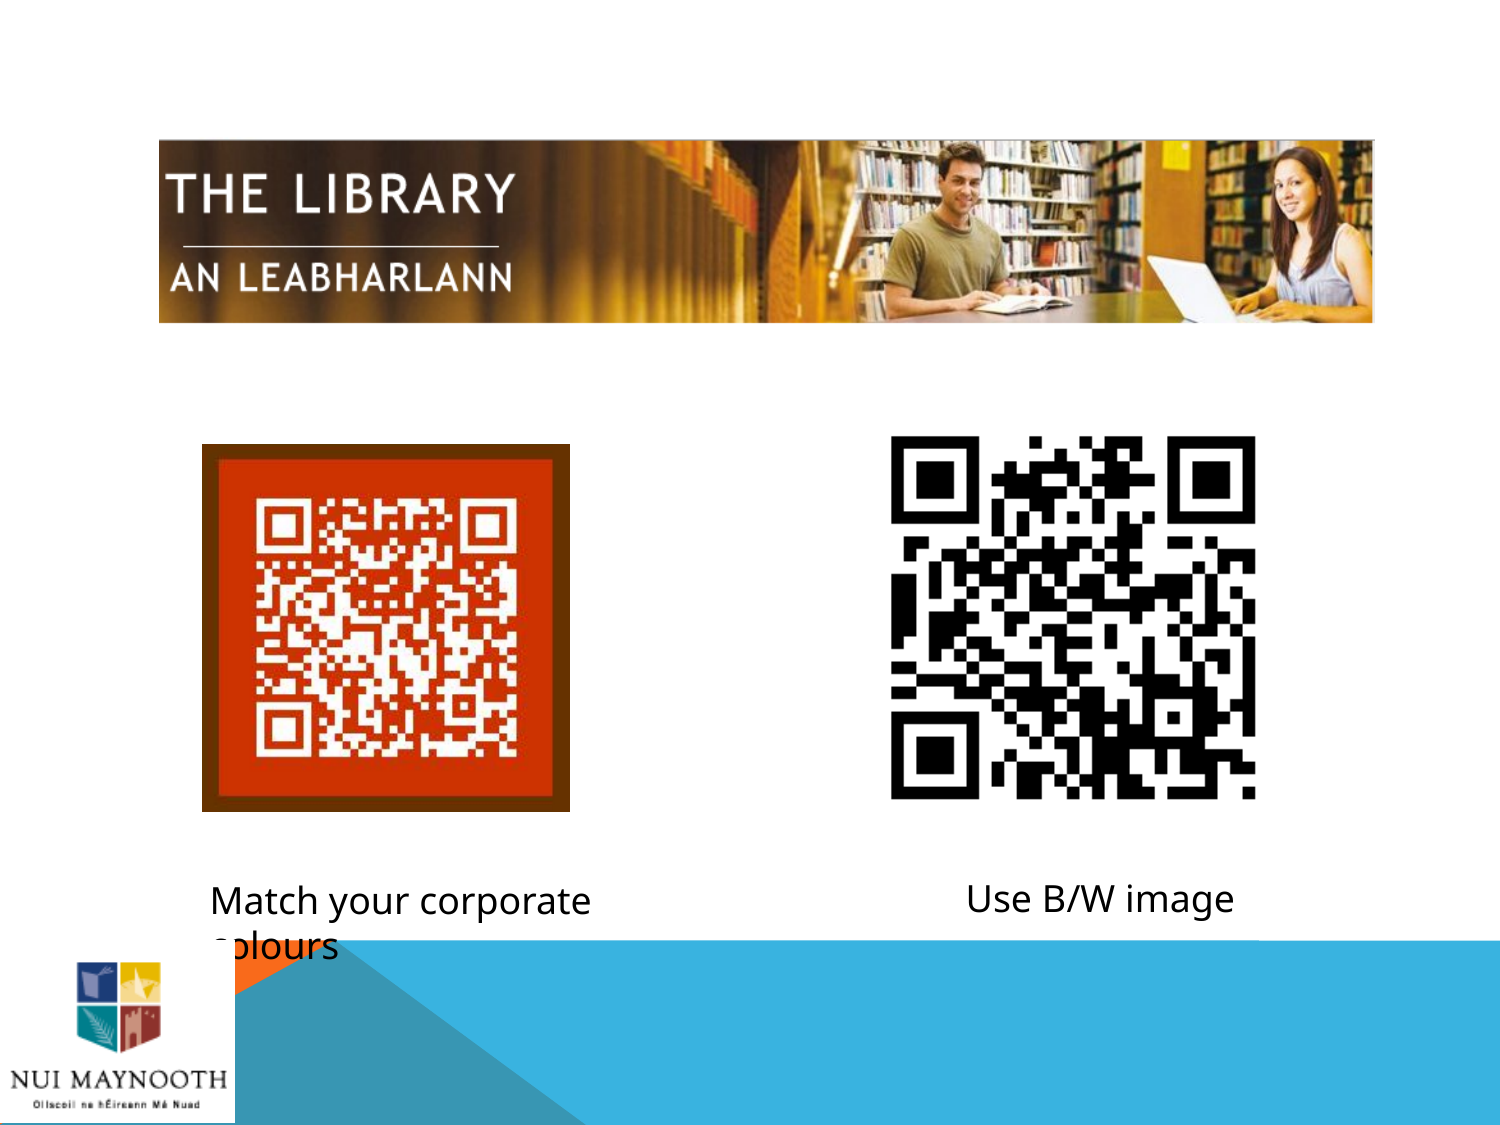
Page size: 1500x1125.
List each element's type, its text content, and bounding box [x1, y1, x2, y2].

picture [202, 444, 570, 812]
picture [879, 423, 1268, 812]
text_box Use B/W image [950, 868, 1258, 928]
picture [159, 136, 1376, 327]
picture [0, 940, 235, 1123]
text_box Match your corporate colours [194, 869, 691, 975]
